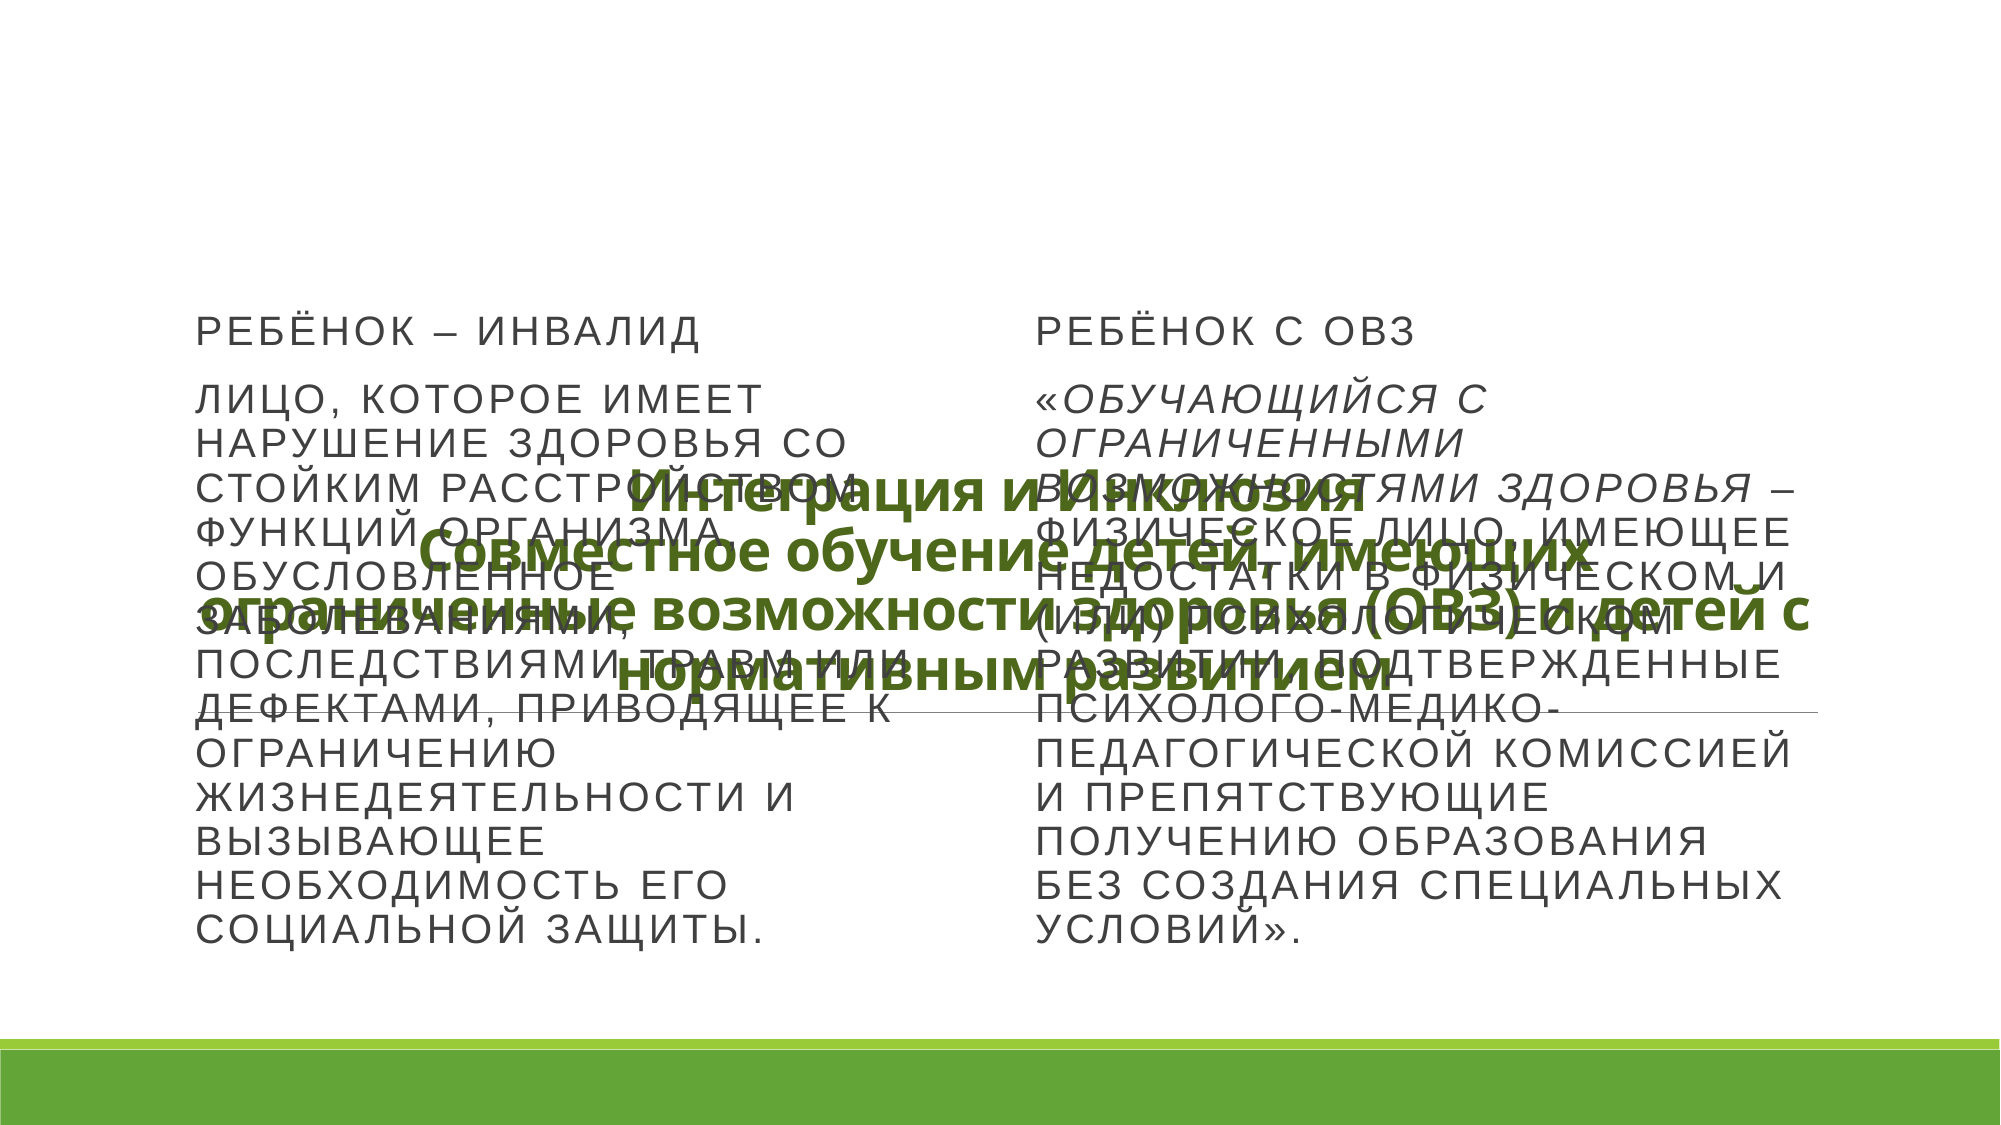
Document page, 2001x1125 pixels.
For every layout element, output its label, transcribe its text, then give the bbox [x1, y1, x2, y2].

list Ребёнок с ОВЗ «обучающийся с ограниченными возможностями здоровья – физическое лицо, имеющее недостатки в физическом и (или) психологическом развитии, подтвержденные психолого-медико-педагогической комиссией и препятствующие получению образования без создания специальных условий». [1020, 302, 1831, 963]
list Ребёнок – инвалид лицо, которое имеет нарушение здоровья со стойким расстройством функций организма, обусловленное заболеваниями, последствиями травм или дефектами, приводящее к ограничению жизнедеятельности и вызывающее необходимость его социальной защиты. [179, 302, 991, 963]
title Интеграция и Инклюзия Совместное обучение детей, имеющих ограниченные возможности здоровья (ОВЗ) и детей с нормативным развитием [180, 124, 1830, 710]
